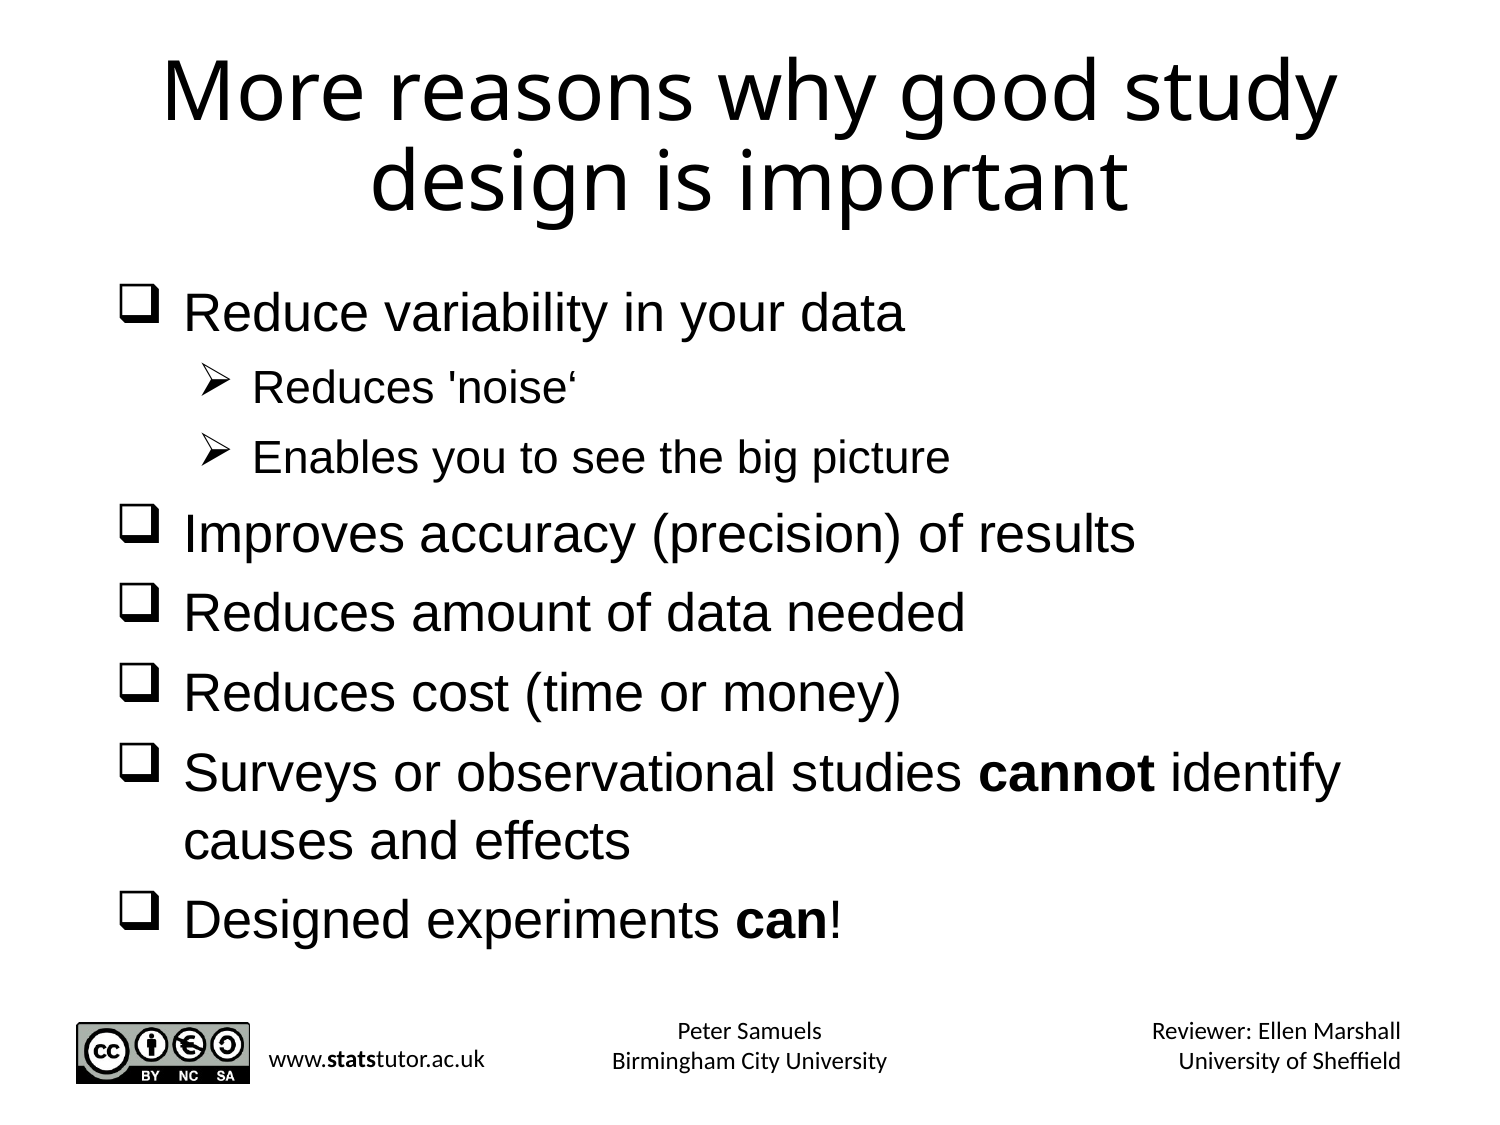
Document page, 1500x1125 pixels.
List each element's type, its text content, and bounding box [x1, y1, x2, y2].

text_box www.statstutor.ac.uk [254, 1035, 538, 1080]
list Reduce variability in your data Reduces 'noise‘ Enables you to see the big picture Improves accuracy (precision) of results Reduces amount of data needed Reduces cost (time or money) Surveys or observational studies cannot identify causes and effects Designed experiments can! [100, 267, 1376, 965]
picture [76, 1022, 251, 1084]
text_box Reviewer: Ellen Marshall University of Sheffield [1038, 1007, 1417, 1083]
title More reasons why good study design is important [75, 45, 1425, 233]
text_box Peter Samuels Birmingham City University [549, 1007, 951, 1083]
